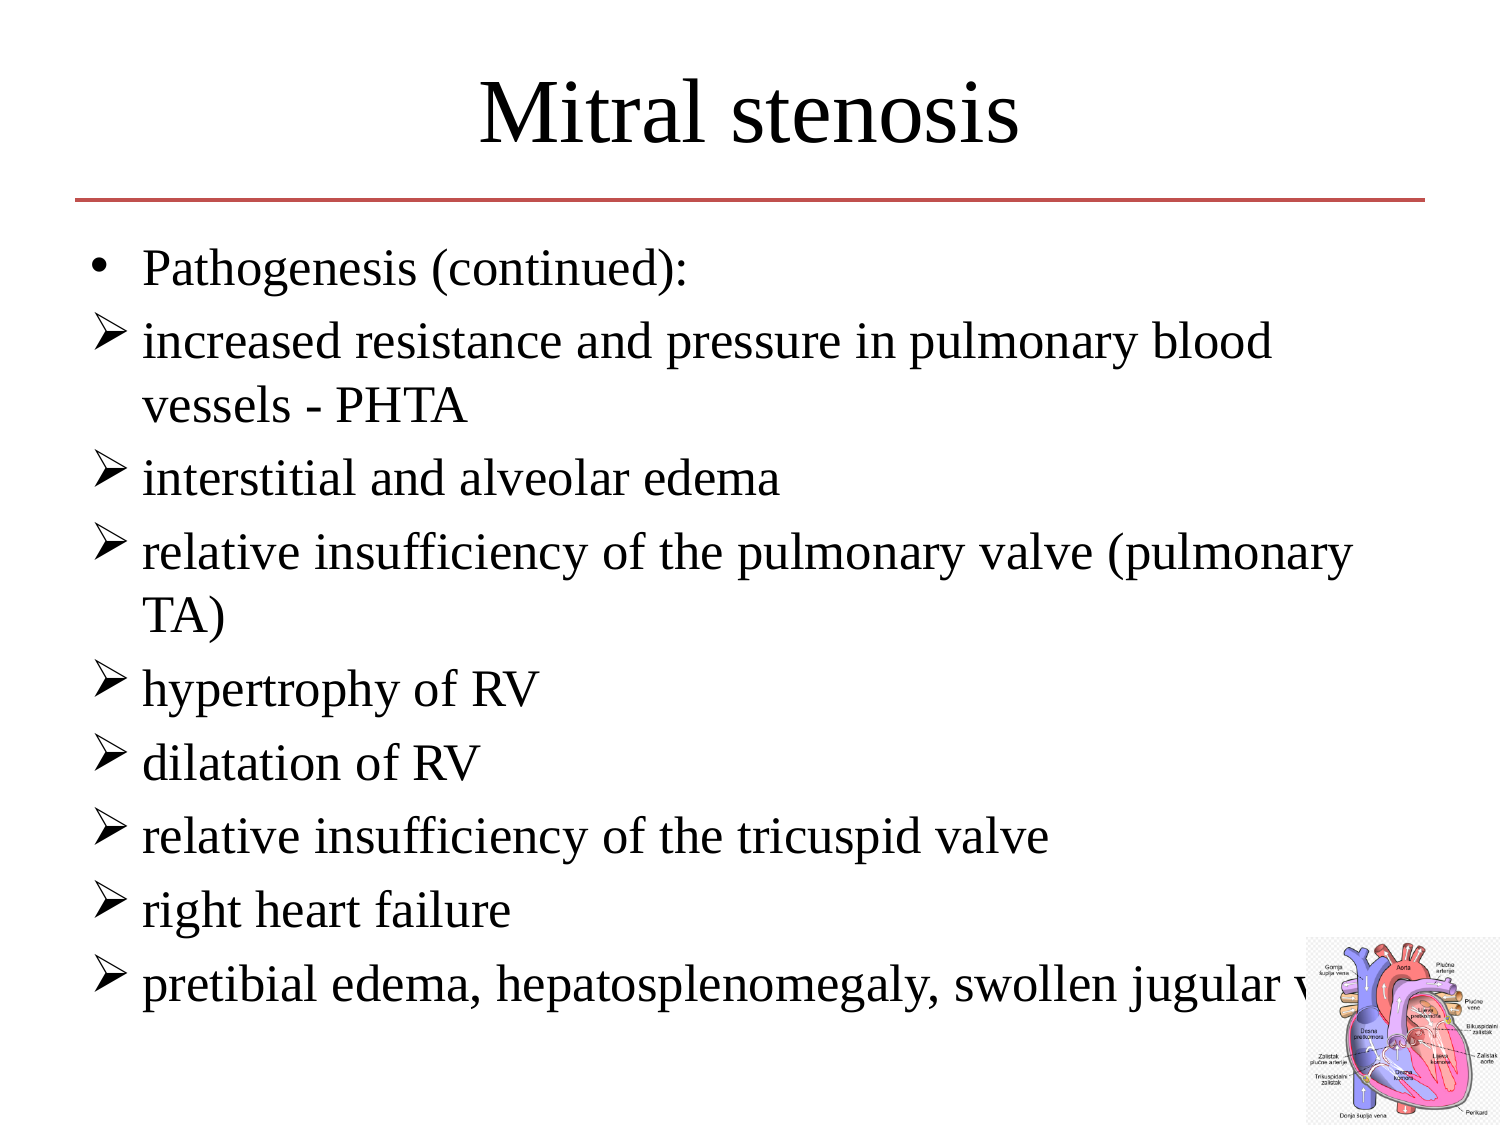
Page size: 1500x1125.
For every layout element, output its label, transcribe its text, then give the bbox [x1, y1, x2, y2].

picture [1305, 937, 1500, 1125]
list Pathogenesis (continued): increased resistance and pressure in pulmonary blood vessels - PHTA interstitial and alveolar edema relative insufficiency of the pulmonary valve (pulmonary TA) hypertrophy of RV dilatation of RV relative insufficiency of the tricuspid valve right heart failure pretibial edema, hepatosplenomegaly, swollen jugular veins [74, 224, 1426, 1026]
title Mitral stenosis [74, 12, 1426, 199]
